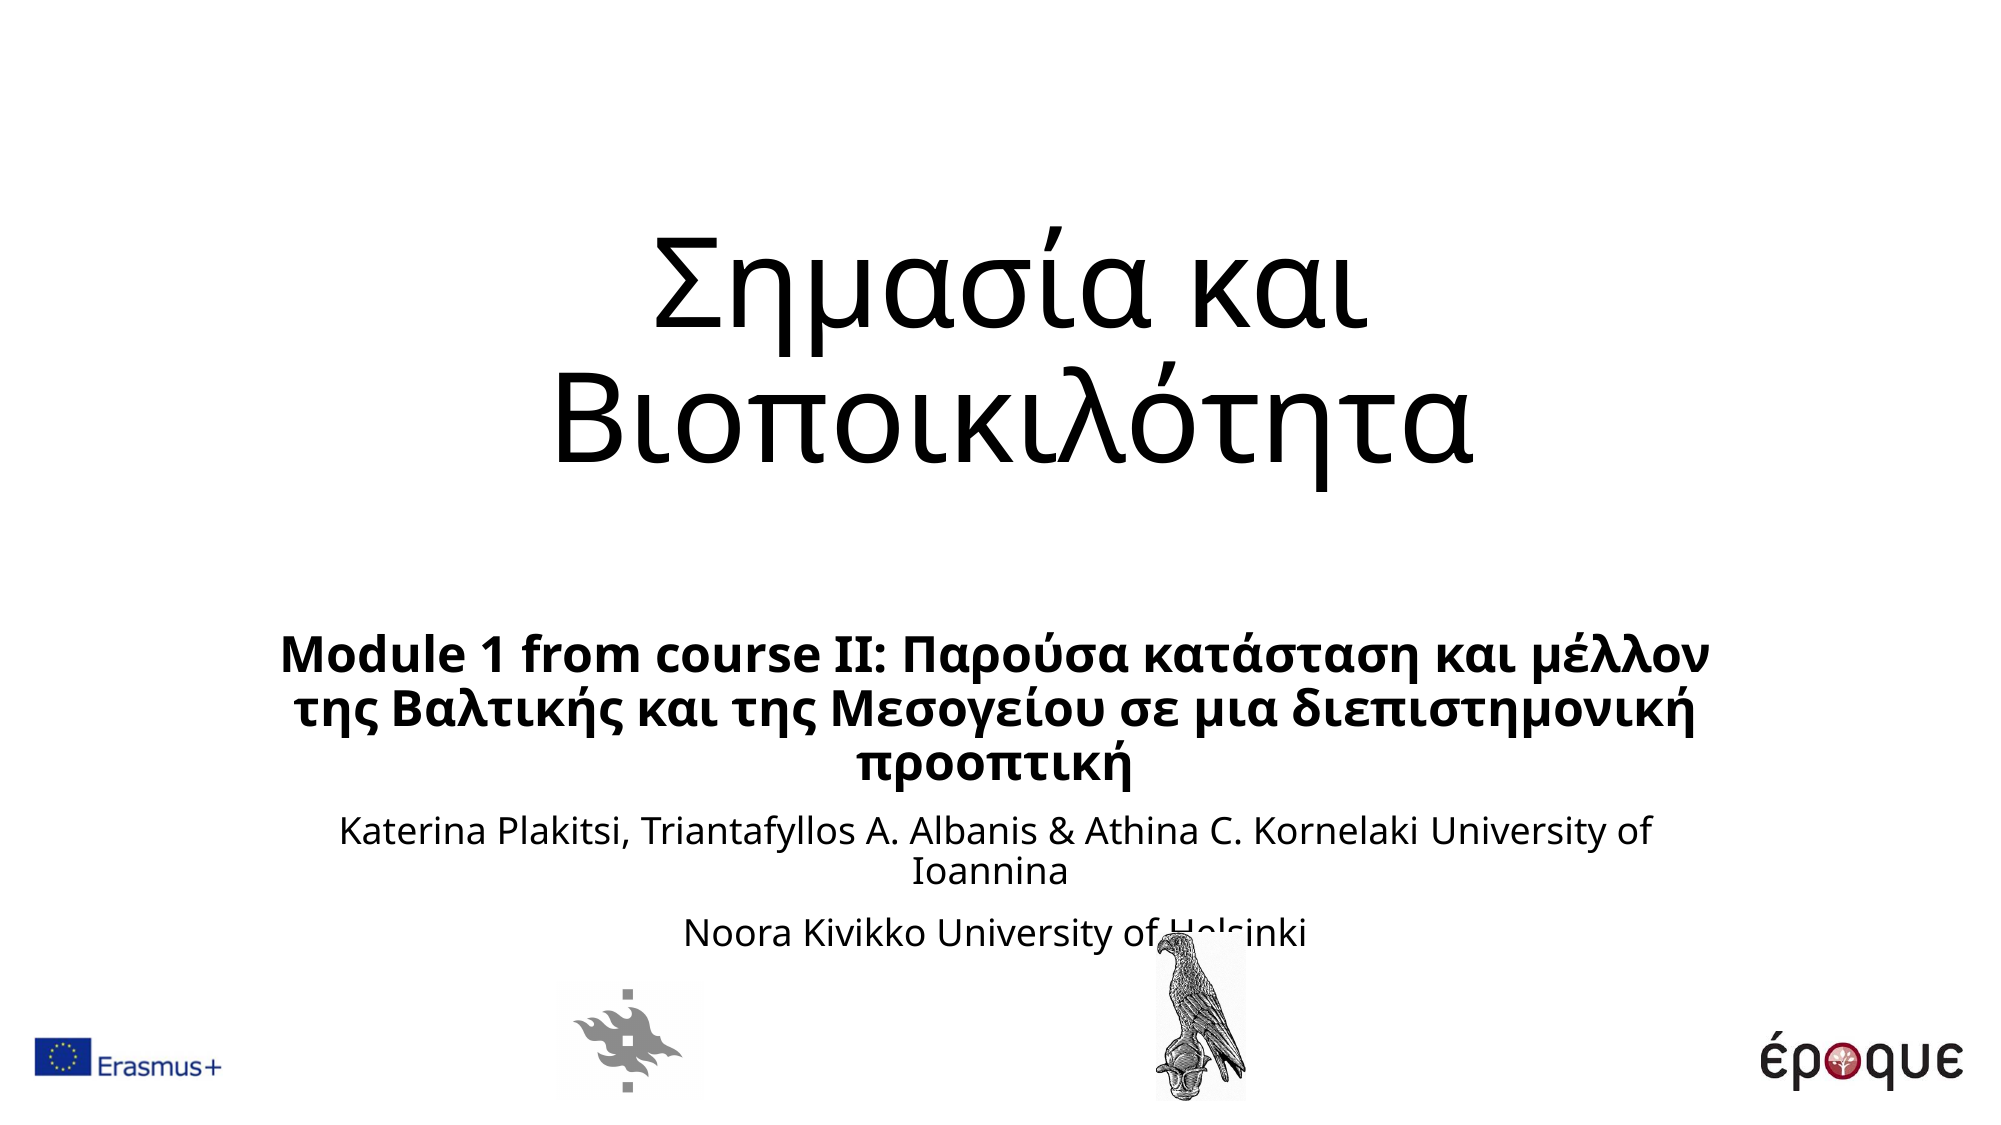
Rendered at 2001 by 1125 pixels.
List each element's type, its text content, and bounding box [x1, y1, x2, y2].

picture [1156, 932, 1246, 1101]
picture [556, 981, 704, 1100]
picture [33, 1027, 223, 1087]
subtitle Module 1 from course II: Παρούσα κατάσταση και μέλλον της Βαλτικής και της Μεσογείου σε μια διεπιστημονική προοπτική Katerina Plakitsi, Triantafyllos A. Albanis & Athina C. Kornelaki University of Ioannina Noora Kivikko University of Helsinki [241, 621, 1750, 982]
title Σημασία και Βιοποικιλότητα [261, 105, 1762, 498]
picture [1761, 1031, 1963, 1091]
